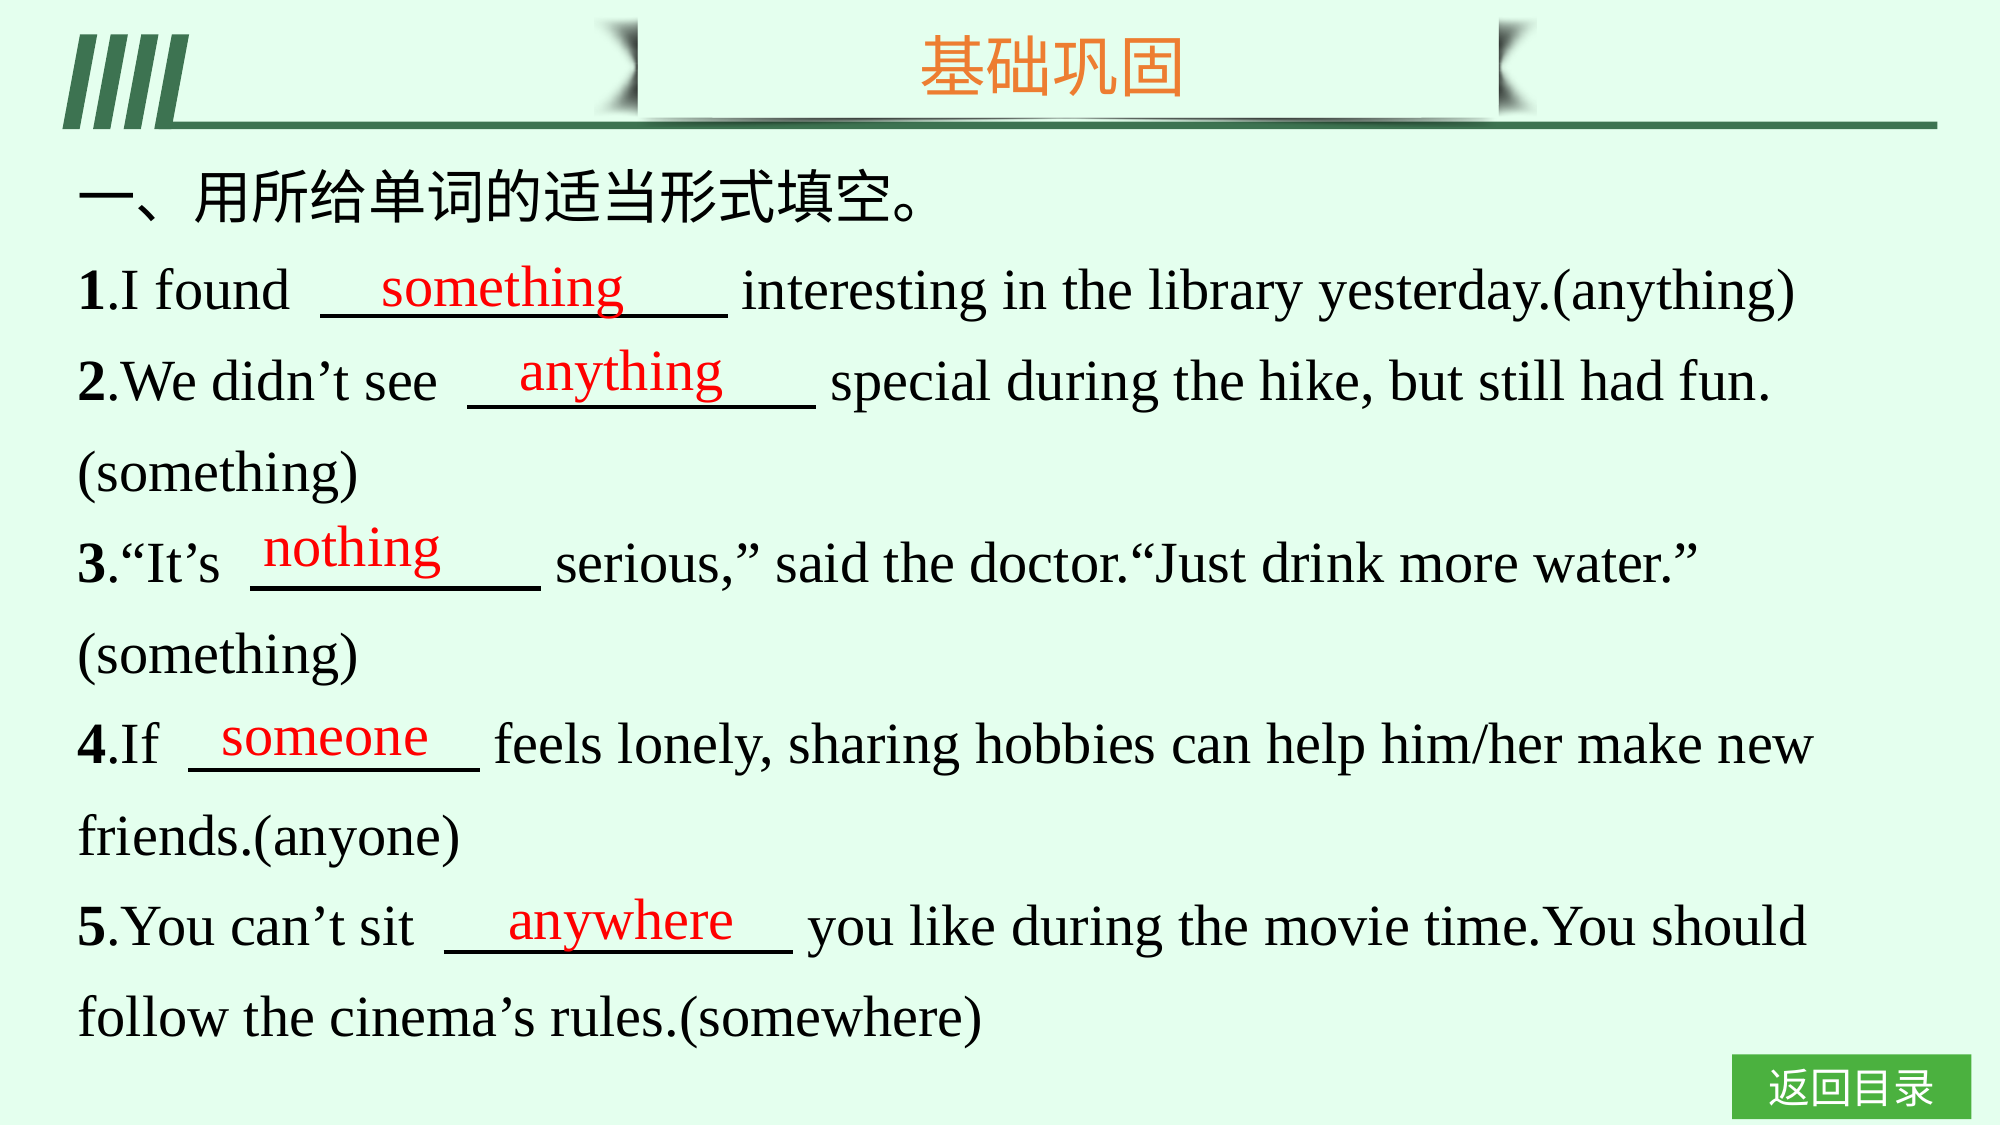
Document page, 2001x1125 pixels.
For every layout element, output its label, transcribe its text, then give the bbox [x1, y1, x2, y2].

text_box someone [206, 676, 444, 775]
text_box 一、用所给单词的适当形式填空。 1.I found interesting in the library yesterday.(anything) 2.We didn’t see special during the hike, but still had fun. (something) 3.“It’s serious,” said the doctor.“Just drink more water.” (something) 4.If feels lonely, sharing hobbies can help him/her make new friends.(anyone) 5.You can’t sit you like during the movie time.You should follow the cinema’s rules.(somewhere) [62, 131, 1938, 1056]
text_box anywhere [493, 859, 750, 959]
text_box something [367, 226, 641, 326]
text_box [62, 34, 1938, 130]
text_box nothing [248, 486, 458, 586]
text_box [594, 16, 1537, 127]
text_box anything [504, 311, 739, 410]
